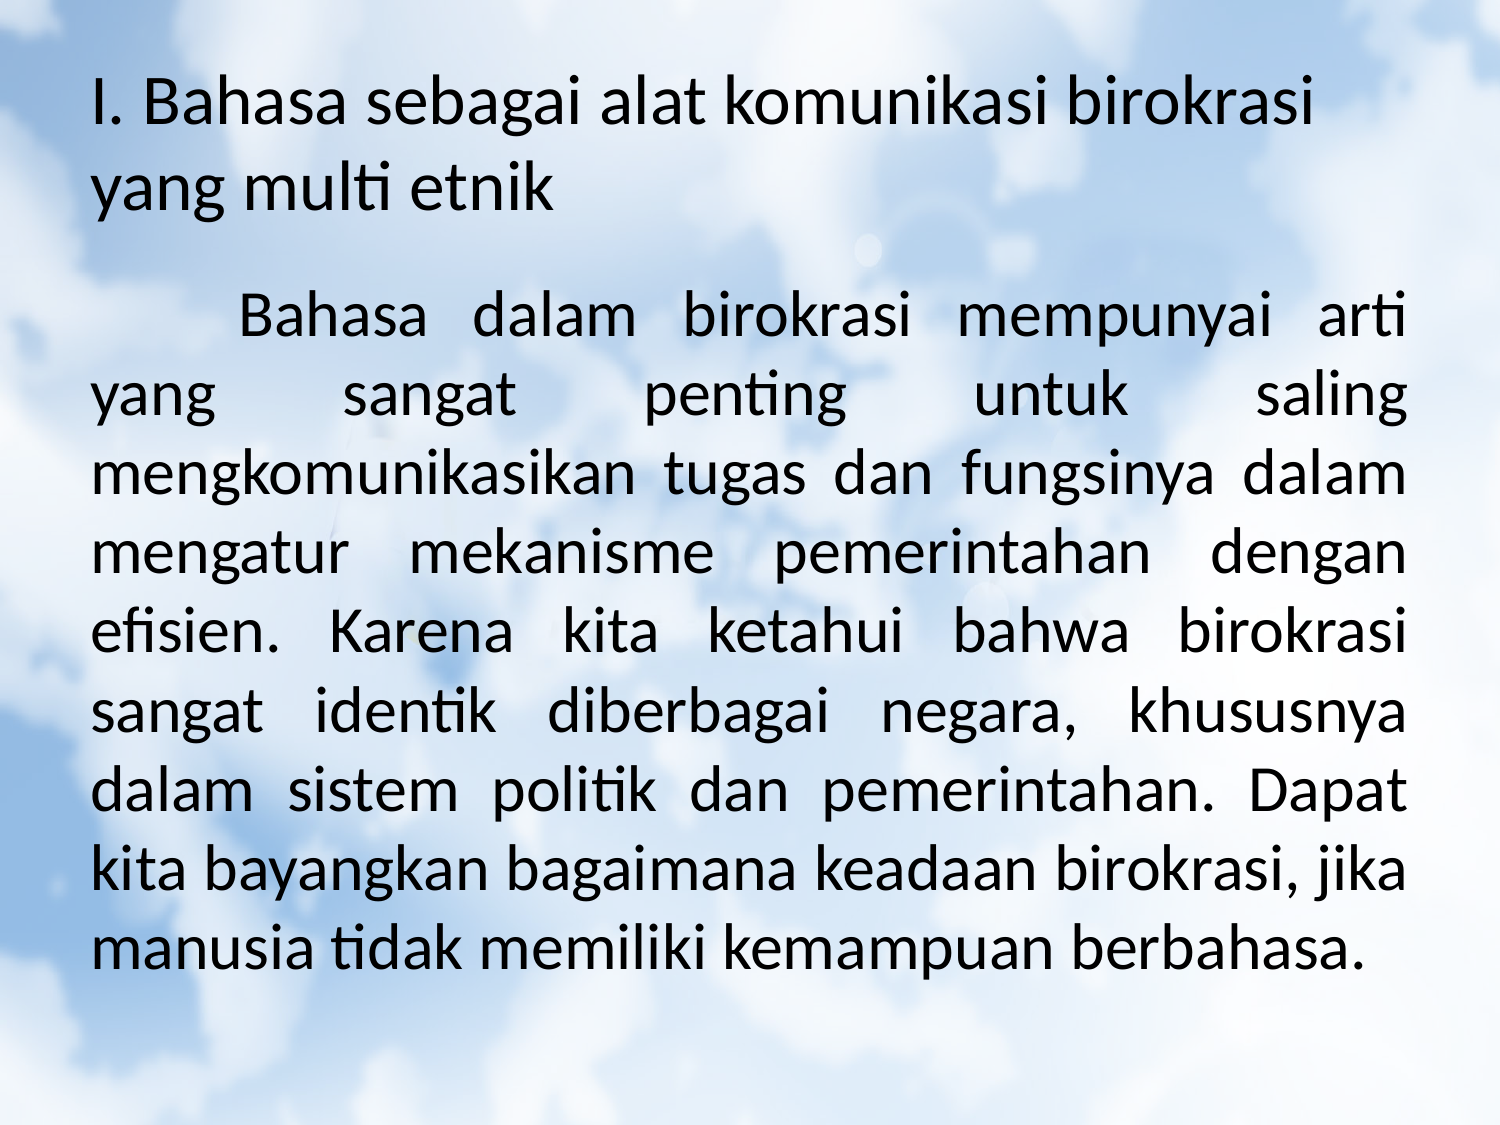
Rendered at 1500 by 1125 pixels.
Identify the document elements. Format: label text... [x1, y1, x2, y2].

title I. Bahasa sebagai alat komunikasi birokrasi yang multi etnik [75, 45, 1425, 233]
list Bahasa dalam birokrasi mempunyai arti yang sangat penting untuk saling mengkomunikasikan tugas dan fungsinya dalam mengatur mekanisme pemerintahan dengan efisien. Karena kita ketahui bahwa birokrasi sangat identik diberbagai negara, khususnya dalam sistem politik dan pemerintahan. Dapat kita bayangkan bagaimana keadaan birokrasi, jika manusia tidak memiliki kemampuan berbahasa. [75, 262, 1425, 1005]
